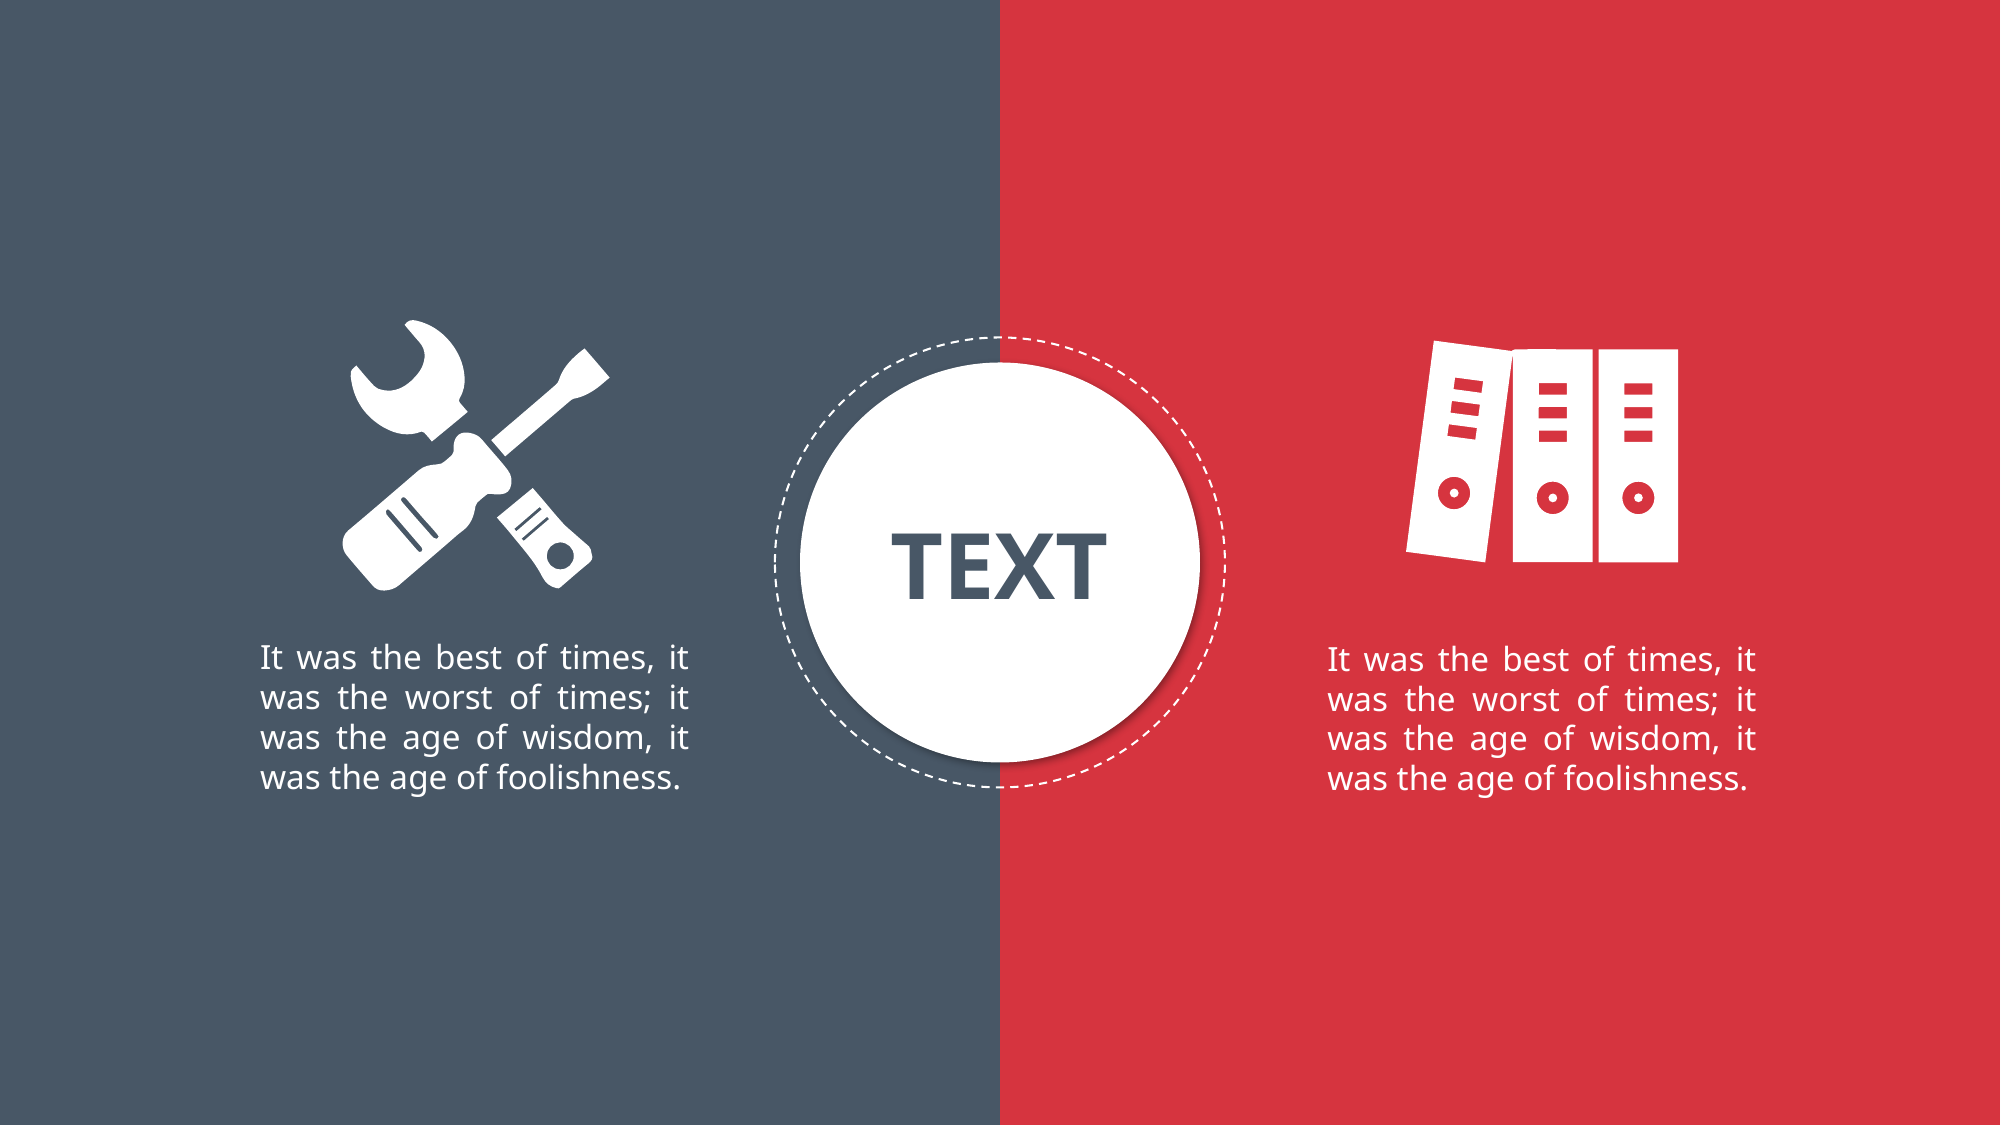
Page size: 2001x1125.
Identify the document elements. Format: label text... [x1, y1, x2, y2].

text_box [774, 337, 1225, 788]
text_box [1001, 0, 2000, 1125]
text_box It was the best of times, it was the worst of times; it was the age of wisdom, it was the age of foolishness. [245, 628, 705, 804]
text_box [1406, 340, 1679, 563]
text_box It was the best of times, it was the worst of times; it was the age of wisdom, it was the age of foolishness. [1312, 630, 1772, 805]
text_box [340, 319, 610, 591]
text_box [0, 0, 1001, 1125]
